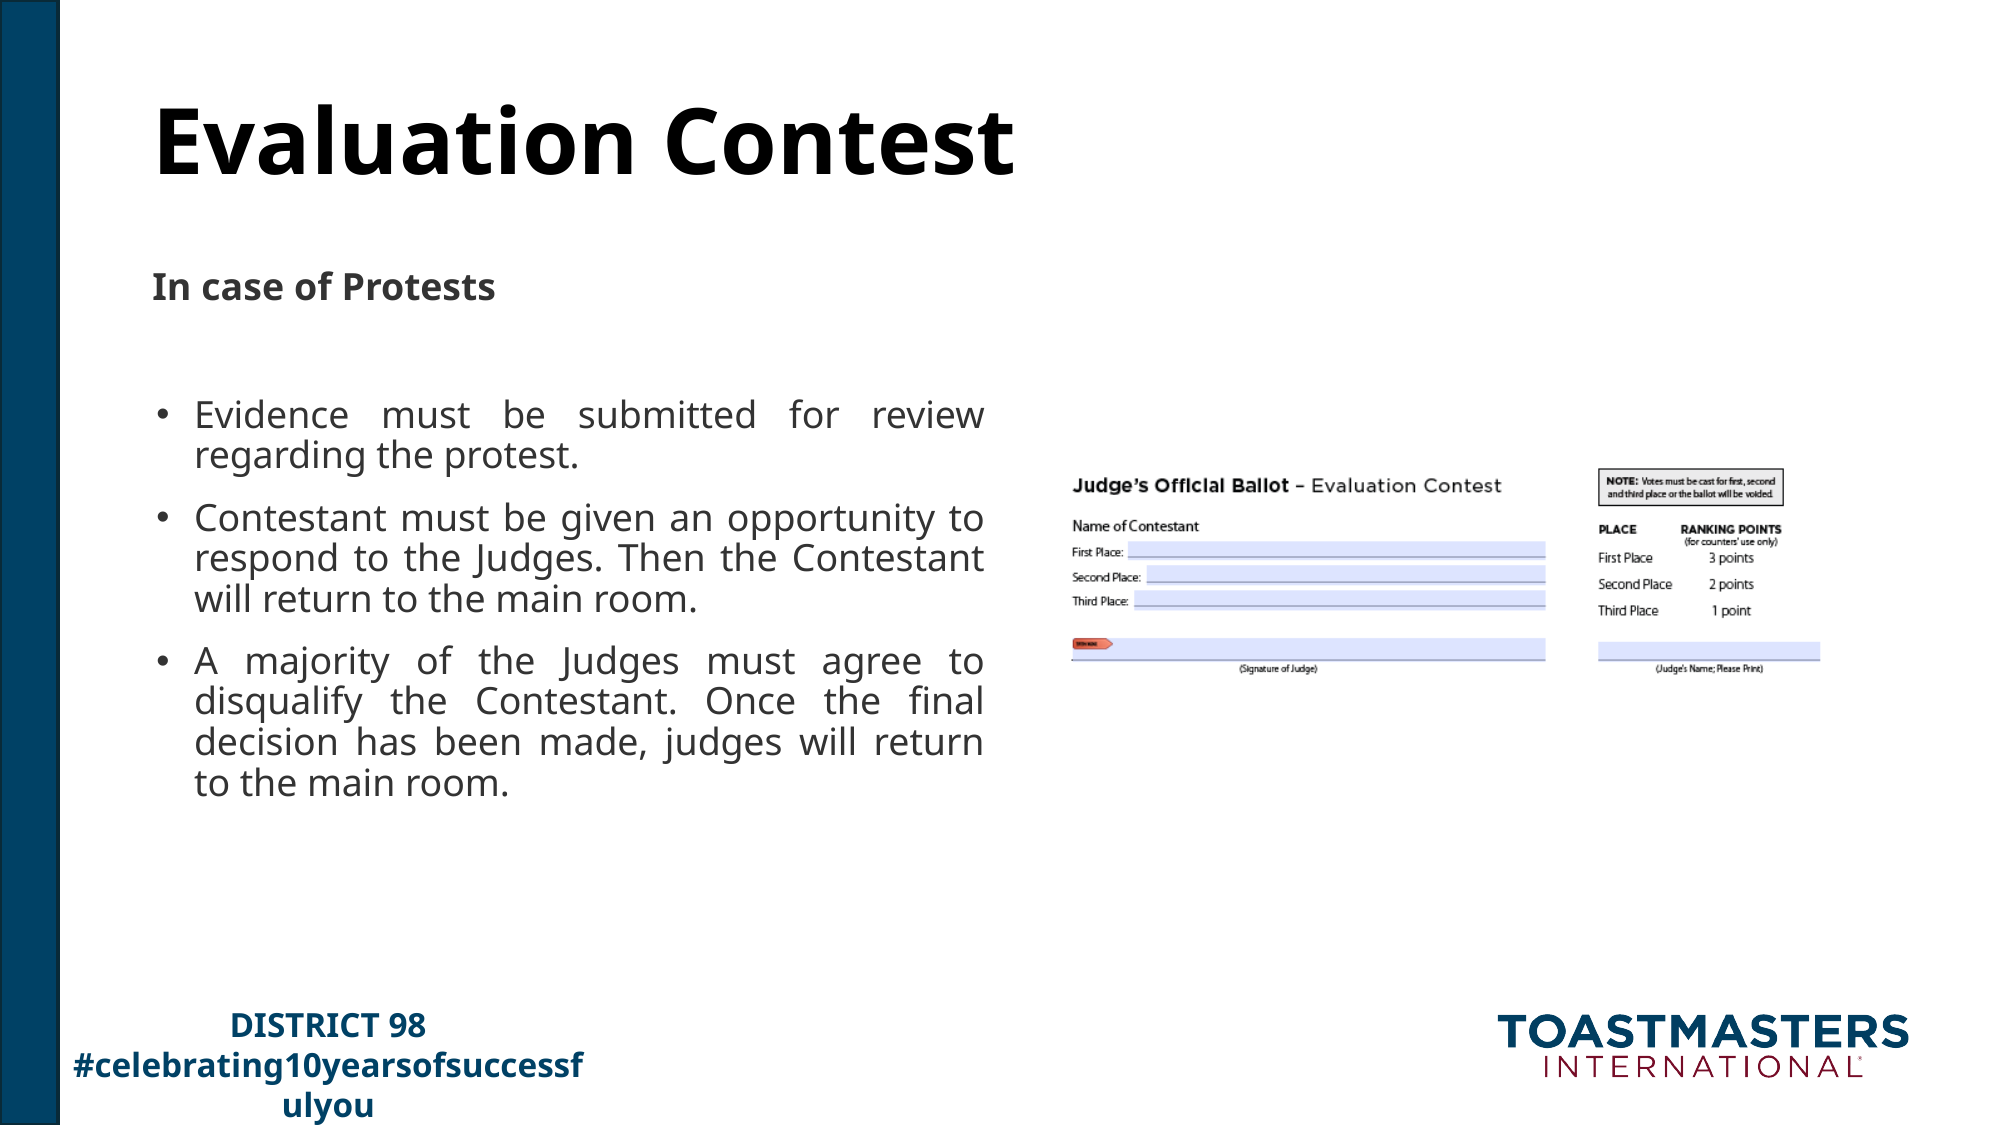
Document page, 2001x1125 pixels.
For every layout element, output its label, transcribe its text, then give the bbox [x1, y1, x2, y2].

text_box DISTRICT 98 #celebrating10yearsofsuccessfulyou [58, 996, 599, 1125]
title Evaluation Contest [137, 59, 1944, 229]
picture [1028, 465, 2000, 1125]
text_box [0, 0, 60, 1125]
list In case of Protests Evidence must be submitted for review regarding the protest. Contestant must be given an opportunity to respond to the Judges. Then the Contestant will return to the main room. A majority of the Judges must agree to disqualify the Contestant. Once the final decision has been made, judges will return to the main room. [137, 260, 1000, 950]
